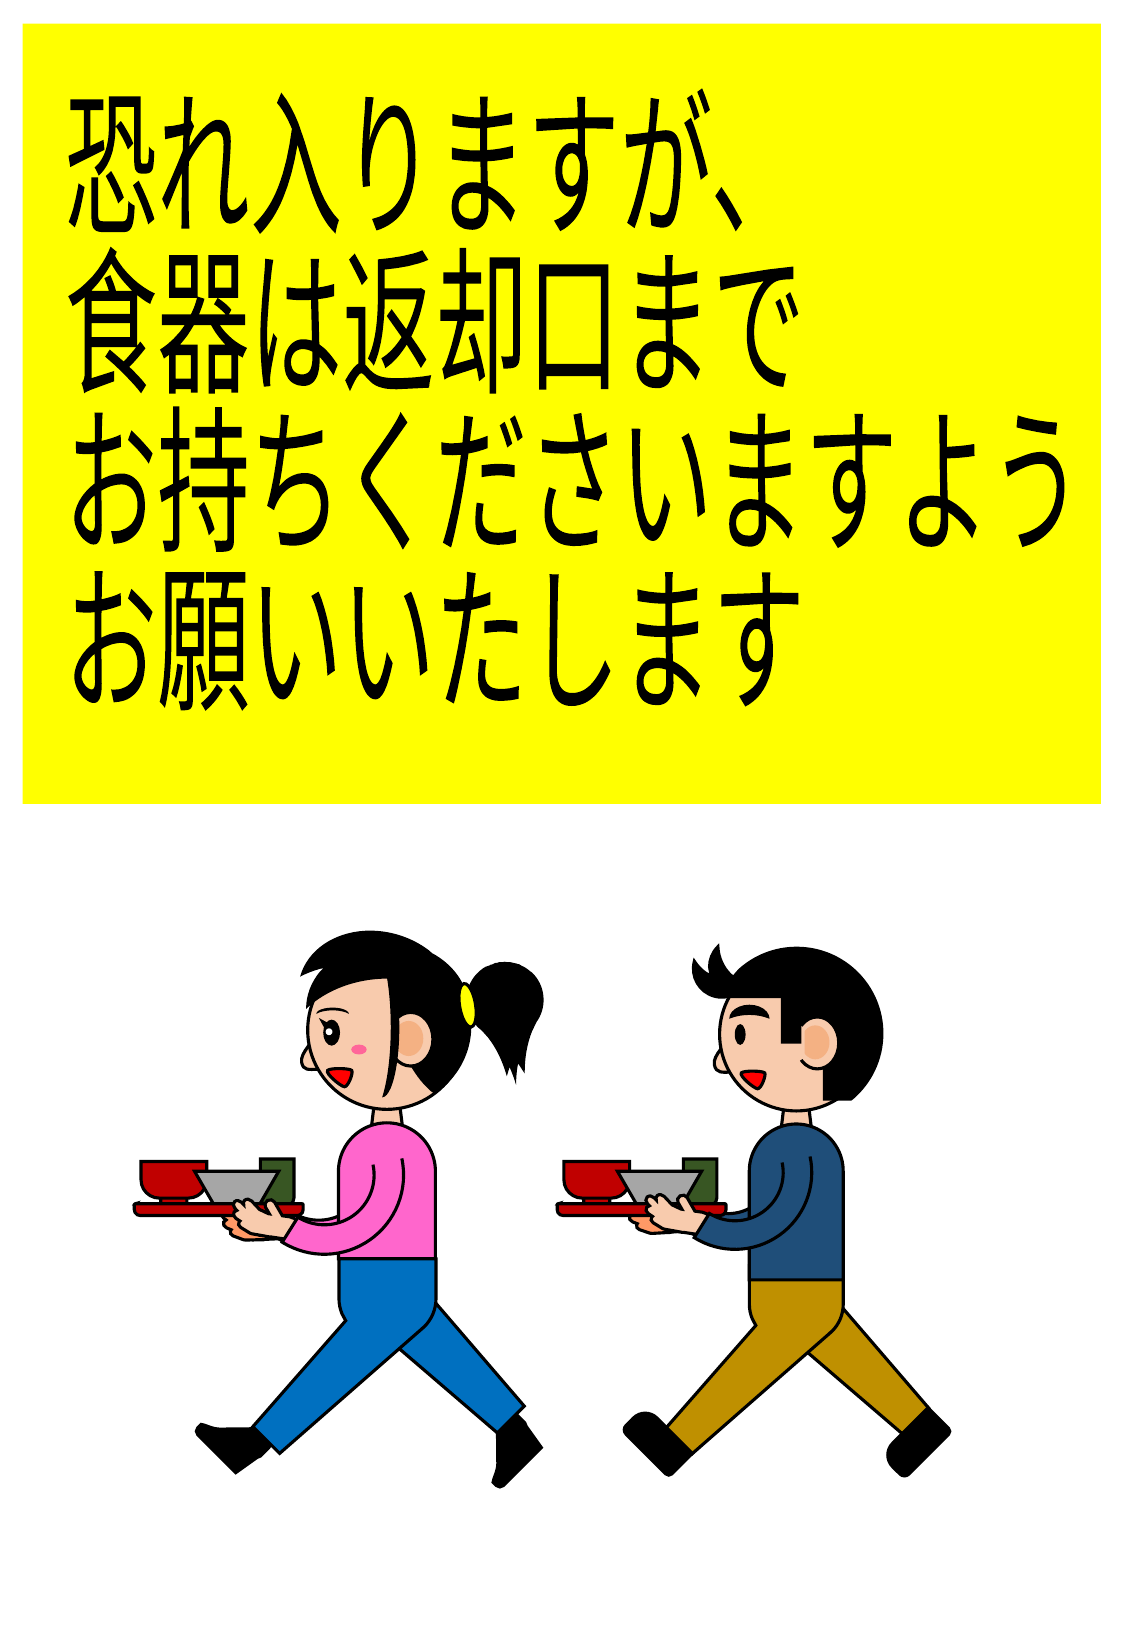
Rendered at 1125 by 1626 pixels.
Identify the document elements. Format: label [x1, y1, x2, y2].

text_box [134, 930, 950, 1476]
text_box [20, 21, 1103, 806]
